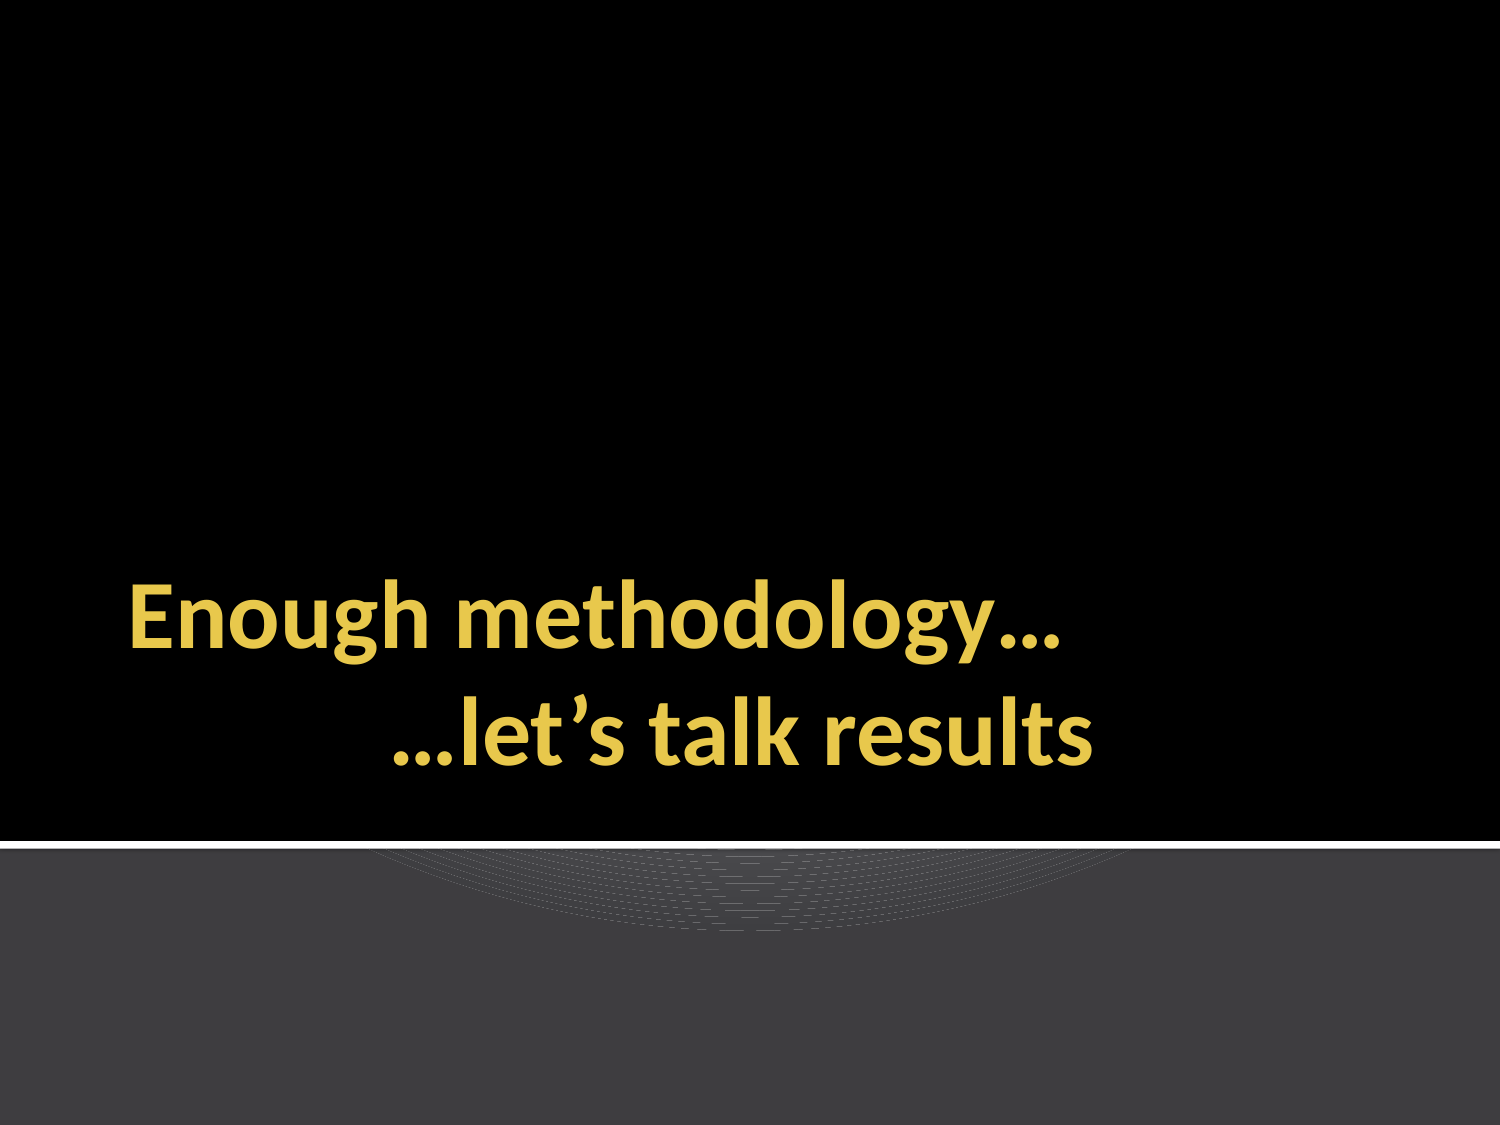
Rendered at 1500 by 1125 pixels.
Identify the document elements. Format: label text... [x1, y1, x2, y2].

title Enough methodology… …let’s talk results [112, 550, 1438, 825]
